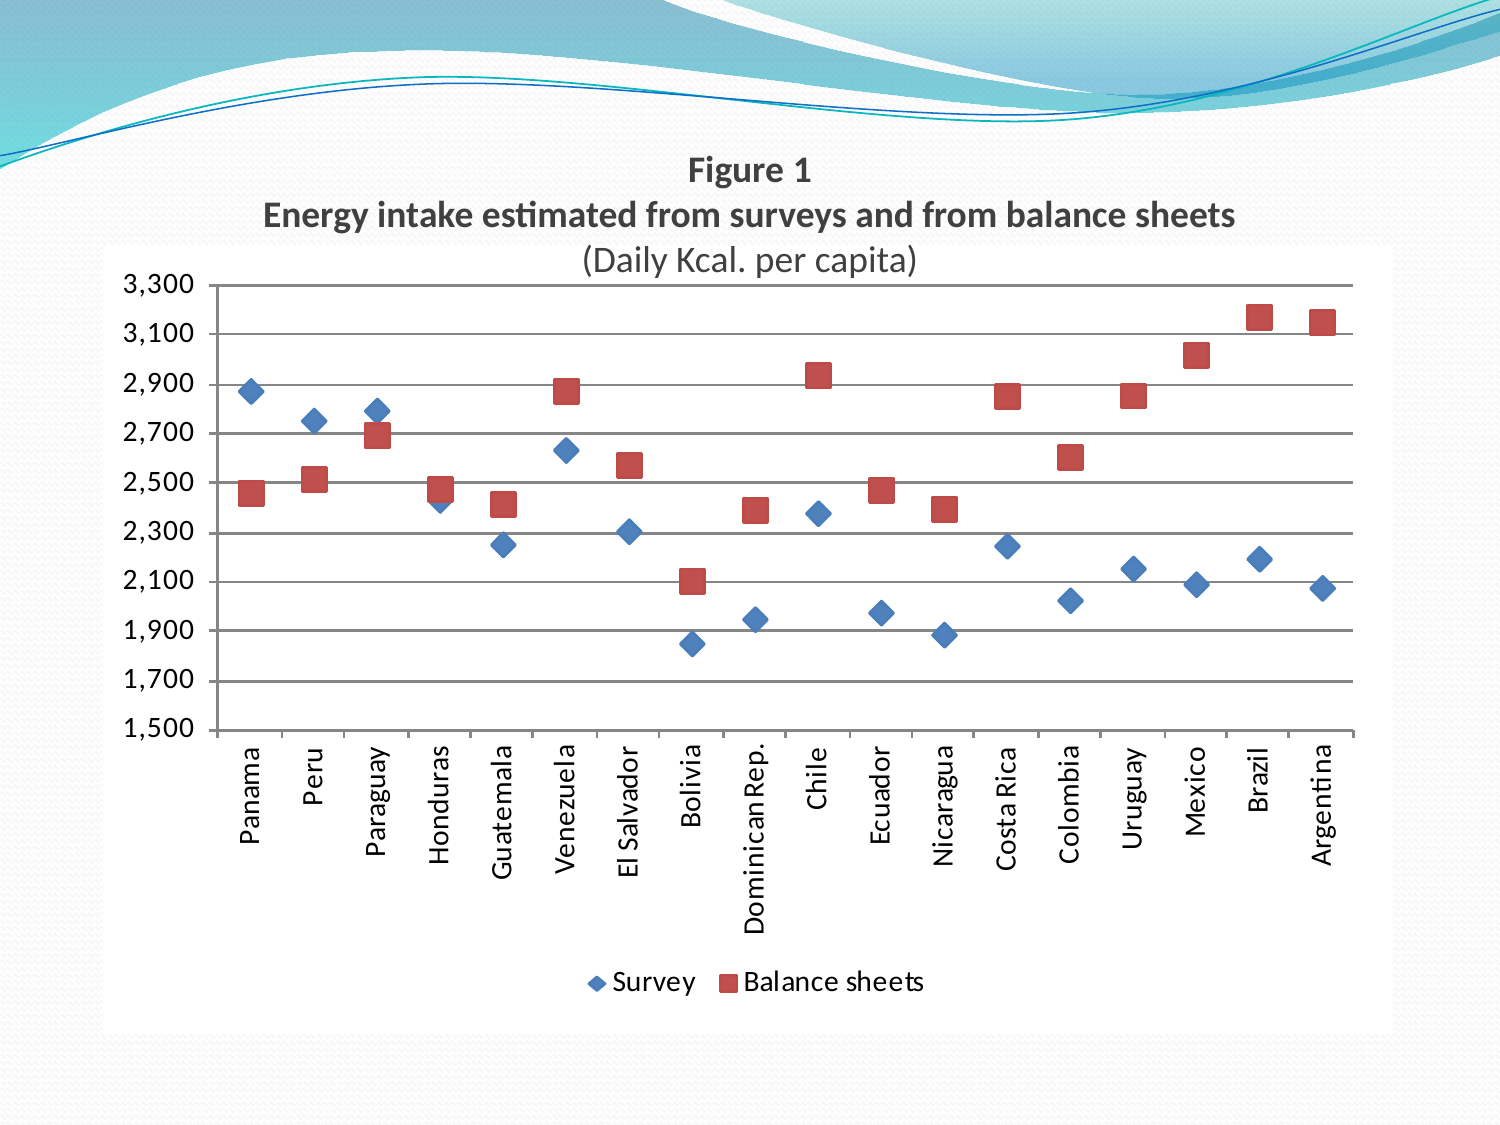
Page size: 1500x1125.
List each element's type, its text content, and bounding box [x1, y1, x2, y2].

text_box Figure 1 Energy intake estimated from surveys and from balance sheets (Daily Kcal. per capita) [107, 137, 1393, 243]
picture [100, 243, 1393, 1034]
